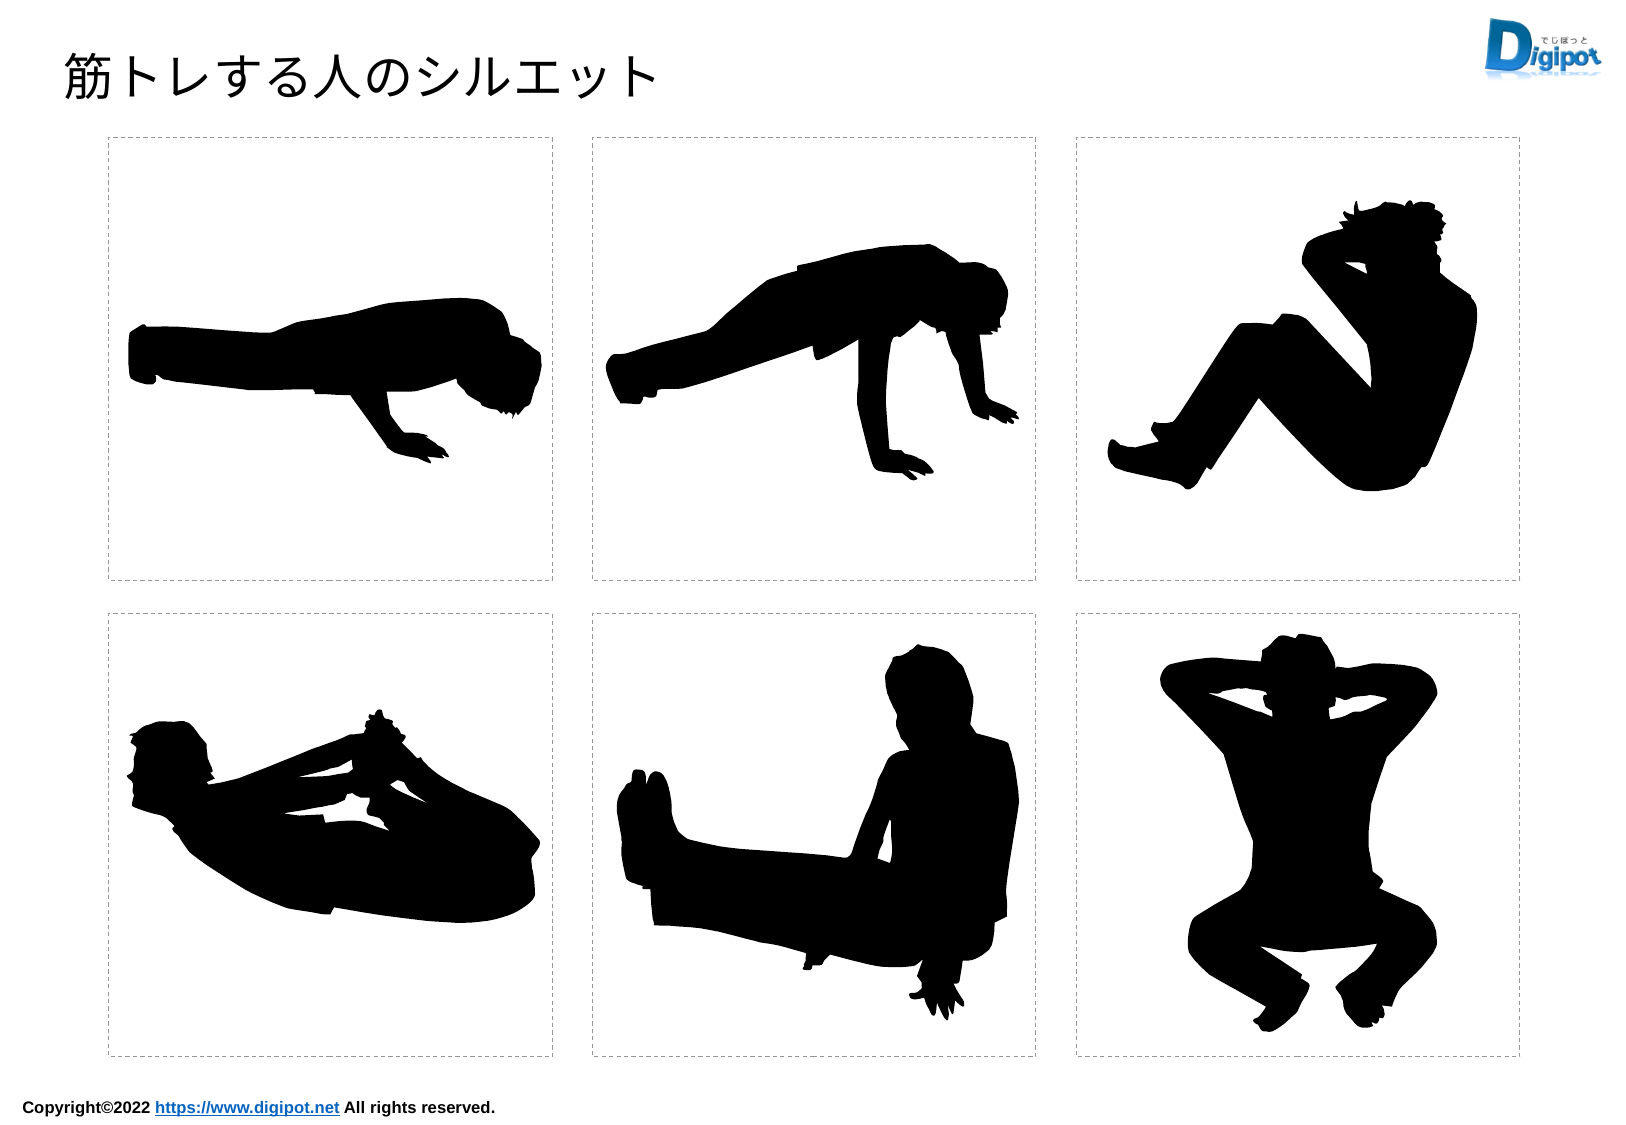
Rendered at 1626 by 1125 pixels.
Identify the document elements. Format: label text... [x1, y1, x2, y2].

text_box [1160, 633, 1438, 1032]
text_box 筋トレする人のシルエット [48, 38, 679, 113]
text_box [616, 644, 1020, 1021]
text_box [128, 297, 542, 464]
picture [1485, 18, 1602, 82]
text_box [605, 244, 1020, 481]
text_box [126, 709, 541, 923]
text_box [1107, 200, 1478, 492]
